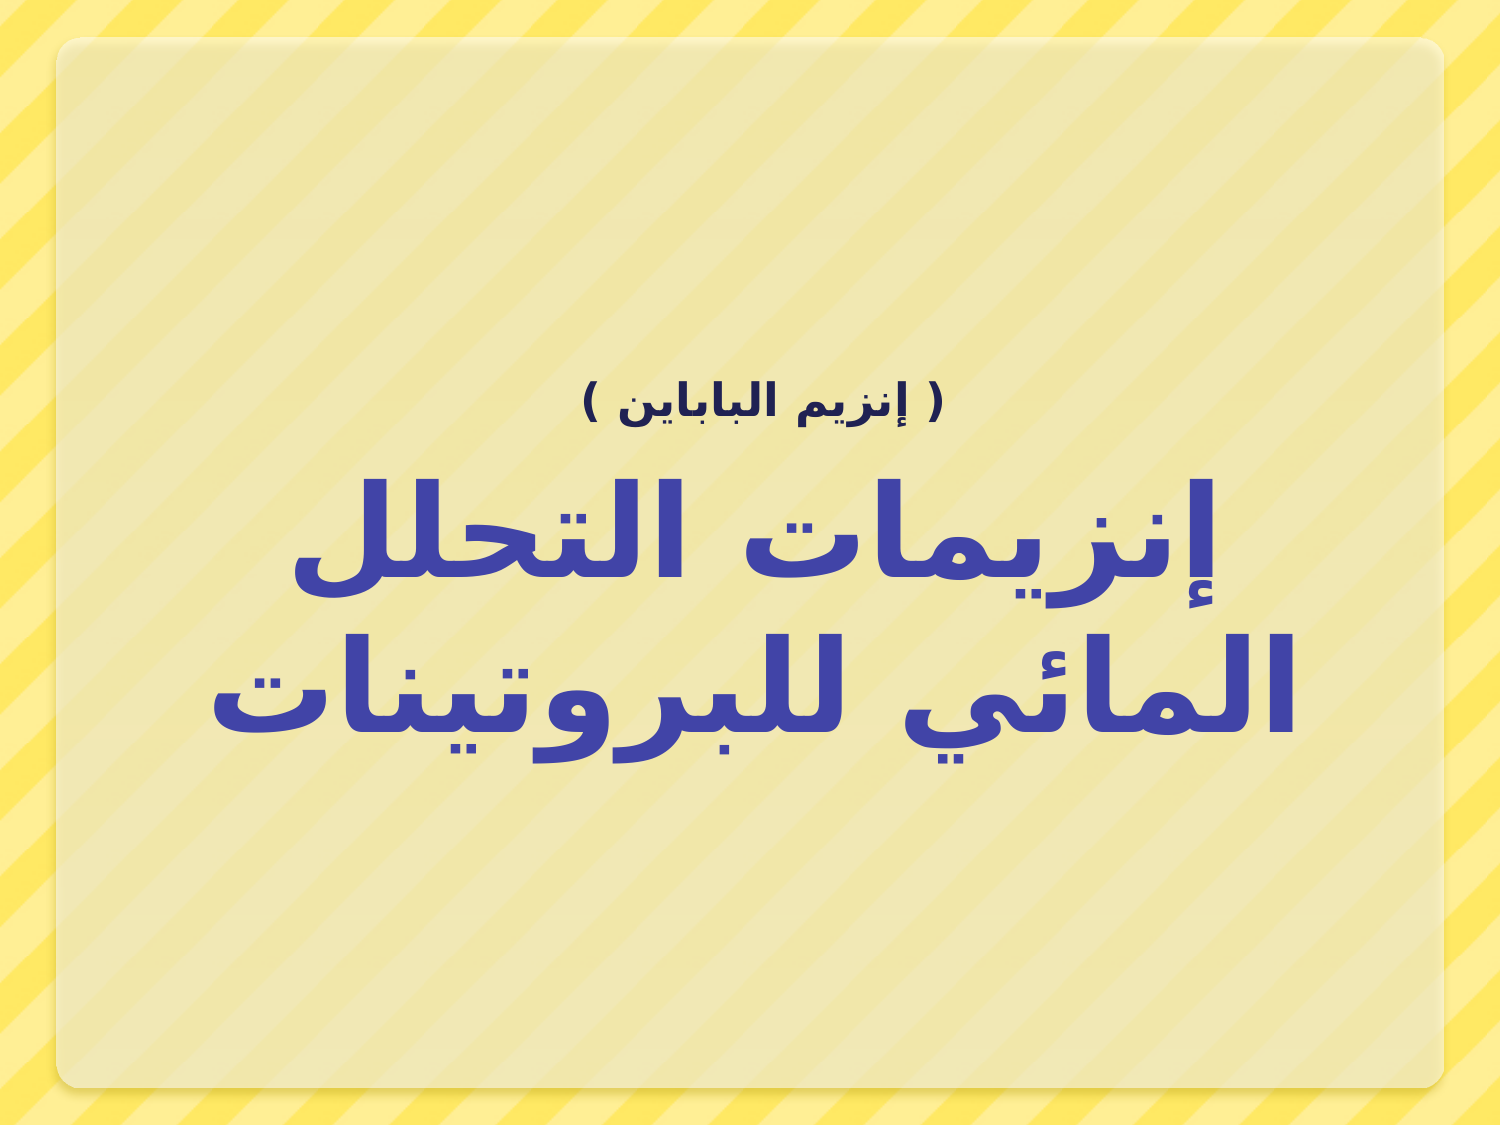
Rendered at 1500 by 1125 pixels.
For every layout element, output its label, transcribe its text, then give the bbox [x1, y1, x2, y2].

title إنزيمات التحلل المائي للبروتينات [118, 441, 1394, 951]
subtitle ( إنزيم الباباين ) [118, 186, 1394, 434]
